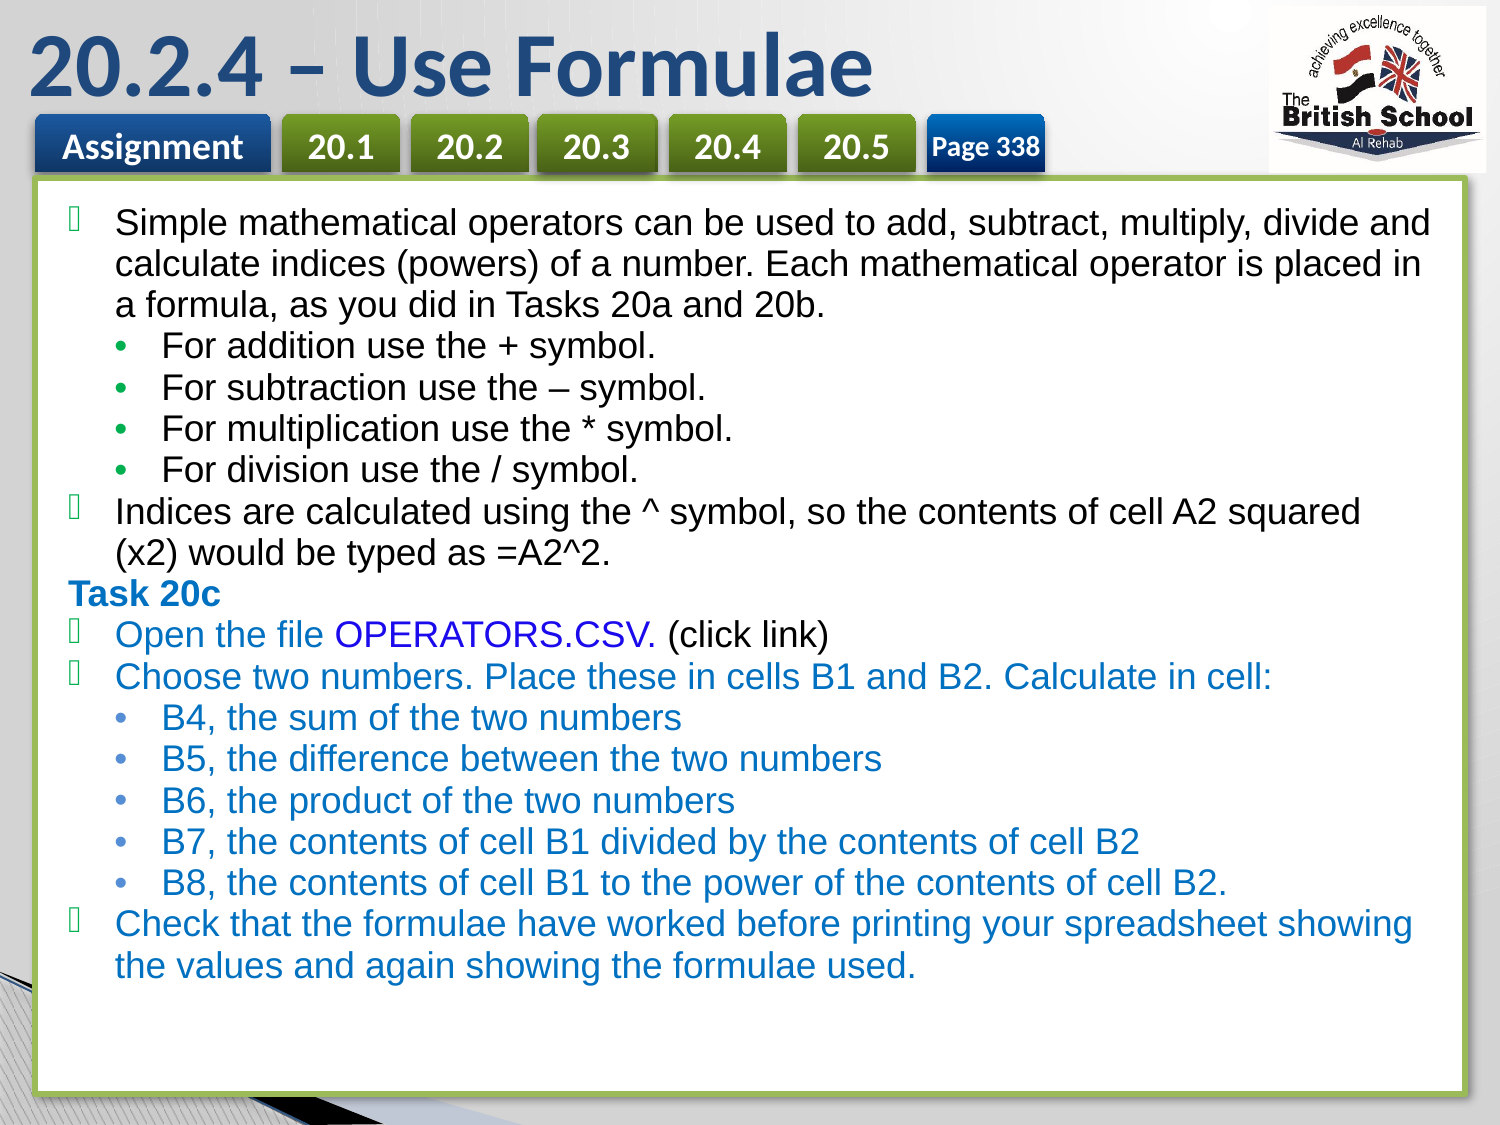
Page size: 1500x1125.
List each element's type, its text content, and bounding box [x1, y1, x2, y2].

title 20.2.4 – Use Formulae [14, 6, 1270, 114]
text_box 20.3 [537, 113, 656, 173]
picture [281, 1114, 303, 1125]
picture [1269, 6, 1487, 173]
text_box Page 338 [927, 113, 1046, 173]
table_header Simple mathematical operators can be used to add, subtract, multiply, divide and calculate indices (powers) of a number. Each mathematical operator is placed in a formula, as you did in Tasks 20a and 20b. For addition use the + symbol. For subtraction use the – symbol. For multiplication use the * symbol. For division use the / symbol. Indices are calculated using the ^ symbol, so the contents of cell A2 squared (x2) would be typed as =A2^2. Task 20c Open the file OPERATORS.CSV. (click link) Choose two numbers. Place these in cells B1 and B2. Calculate in cell: B4, the sum of the two numbers B5, the difference between the two numbers B6, the product of the two numbers B7, the contents of cell B1 divided by the contents of cell B2 B8, the contents of cell B1 to the power of the contents of cell B2. Check that the formulae have worked before printing your spreadsheet showing the values and again showing the formulae used. [53, 194, 1447, 994]
